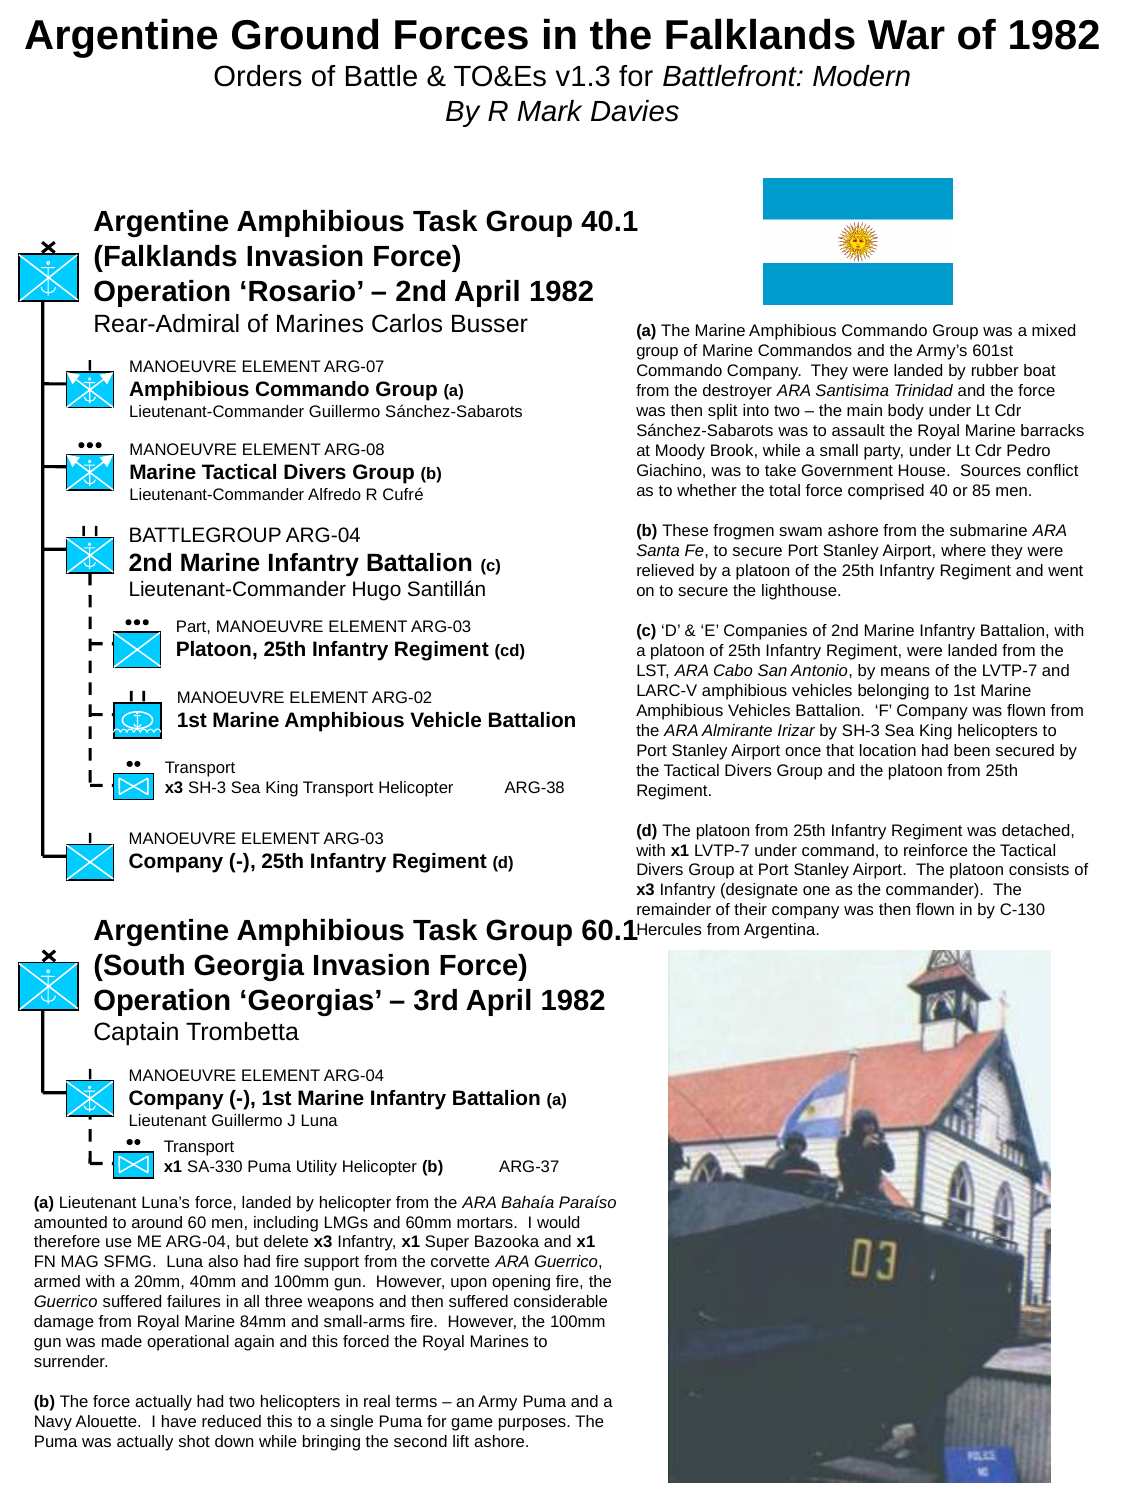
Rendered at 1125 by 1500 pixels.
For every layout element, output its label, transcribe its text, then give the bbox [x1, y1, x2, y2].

picture [668, 950, 1051, 1483]
picture [763, 220, 953, 262]
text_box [18, 962, 79, 1010]
text_box Argentine Amphibious Task Group 40.1 (Falklands Invasion Force) Operation ‘Rosario’ – 2nd April 1982 Rear-Admiral of Marines Carlos Busser [78, 195, 654, 345]
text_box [113, 631, 161, 668]
text_box MANOEUVRE ELEMENT ARG-08 Marine Tactical Divers Group (b) Lieutenant-Commander Alfredo R Cufré [114, 430, 457, 511]
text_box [66, 844, 114, 880]
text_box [66, 372, 114, 408]
text_box Transport x1 SA-330 Puma Utility Helicopter (b) ARG-37 [148, 1128, 575, 1183]
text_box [66, 454, 114, 491]
text_box MANOEUVRE ELEMENT ARG-04 Company (-), 1st Marine Infantry Battalion (a) Lieutenant Guillermo J Luna [113, 1057, 582, 1137]
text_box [79, 442, 101, 448]
text_box MANOEUVRE ELEMENT ARG-02 1st Marine Amphibious Vehicle Battalion [162, 679, 592, 739]
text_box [127, 761, 140, 767]
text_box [131, 690, 144, 702]
text_box (a) Lieutenant Luna’s force, landed by helicopter from the ARA Bahaía Paraíso amounted to around 60 men, including LMGs and 60mm mortars. I would therefore use ME ARG-04, but delete x3 Infantry, x1 Super Bazooka and x1 FN MAG SFMG. Luna also had fire support from the corvette ARA Guerrico, armed with a 20mm, 40mm and 100mm gun. However, upon opening fire, the Guerrico suffered failures in all three weapons and then suffered considerable damage from Royal Marine 84mm and small-arms fire. However, the 100mm gun was made operational again and this forced the Royal Marines to surrender. (b) The force actually had two helicopters in real terms – an Army Puma and a Navy Alouette. I have reduced this to a single Puma for game purposes. The Puma was actually shot down while bringing the second lift ashore. [19, 1184, 634, 1459]
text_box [42, 950, 56, 962]
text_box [113, 702, 161, 739]
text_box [42, 242, 55, 253]
text_box MANOEUVRE ELEMENT ARG-07 Amphibious Commando Group (a) Lieutenant-Commander Guillermo Sánchez-Sabarots [114, 348, 539, 429]
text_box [66, 537, 114, 574]
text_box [83, 525, 97, 537]
text_box Argentine Ground Forces in the Falklands War of 1982 Orders of Battle & TO&Es v1.3 for Battlefront: Modern By R Mark Davies [0, 0, 1125, 135]
text_box Part, MANOEUVRE ELEMENT ARG-03 Platoon, 25th Infantry Regiment (cd) [161, 608, 541, 668]
text_box Argentine Amphibious Task Group 60.1 (South Georgia Invasion Force) Operation ‘Georgias’ – 3rd April 1982 Captain Trombetta [78, 903, 654, 1054]
text_box MANOEUVRE ELEMENT ARG-03 Company (-), 25th Infantry Regiment (d) [113, 820, 529, 881]
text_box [66, 1080, 114, 1117]
text_box BATTLEGROUP ARG-04 2nd Marine Infantry Battalion (c) Lieutenant-Commander Hugo Santillán [113, 513, 516, 609]
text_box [126, 620, 148, 625]
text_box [18, 253, 79, 302]
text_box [127, 1139, 140, 1145]
text_box (a) The Marine Amphibious Commando Group was a mixed group of Marine Commandos and the Army’s 601st Commando Company. They were landed by rubber boat from the destroyer ARA Santisima Trinidad and the force was then split into two – the main body under Lt Cdr Sánchez-Sabarots was to assault the Royal Marine barracks at Moody Brook, while a small party, under Lt Cdr Pedro Giachino, was to take Government House. Sources conflict as to whether the total force comprised 40 or 85 men. (b) These frogmen swam ashore from the submarine ARA Santa Fe, to secure Port Stanley Airport, where they were relieved by a platoon of the 25th Infantry Regiment and went on to secure the lighthouse. (c) ‘D’ & ‘E’ Companies of 2nd Marine Infantry Battalion, with a platoon of 25th Infantry Regiment, were landed from the LST, ARA Cabo San Antonio, by means of the LVTP-7 and LARC-V amphibious vehicles belonging to 1st Marine Amphibious Vehicles Battalion. ‘F’ Company was flown from the ARA Almirante Irizar by SH-3 Sea King helicopters to Port Stanley Airport once that location had been secured by the Tactical Divers Group and the platoon from 25th Regiment. (d) The platoon from 25th Infantry Regiment was detached, with x1 LVTP-7 under command, to reinforce the Tactical Divers Group at Port Stanley Airport. The platoon consists of x3 Infantry (designate one as the commander). The remainder of their company was then flown in by C-130 Hercules from Argentina. [621, 312, 1105, 947]
text_box Transport x3 SH-3 Sea King Transport Helicopter ARG-38 [150, 749, 581, 805]
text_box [113, 1151, 154, 1178]
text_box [113, 773, 154, 800]
